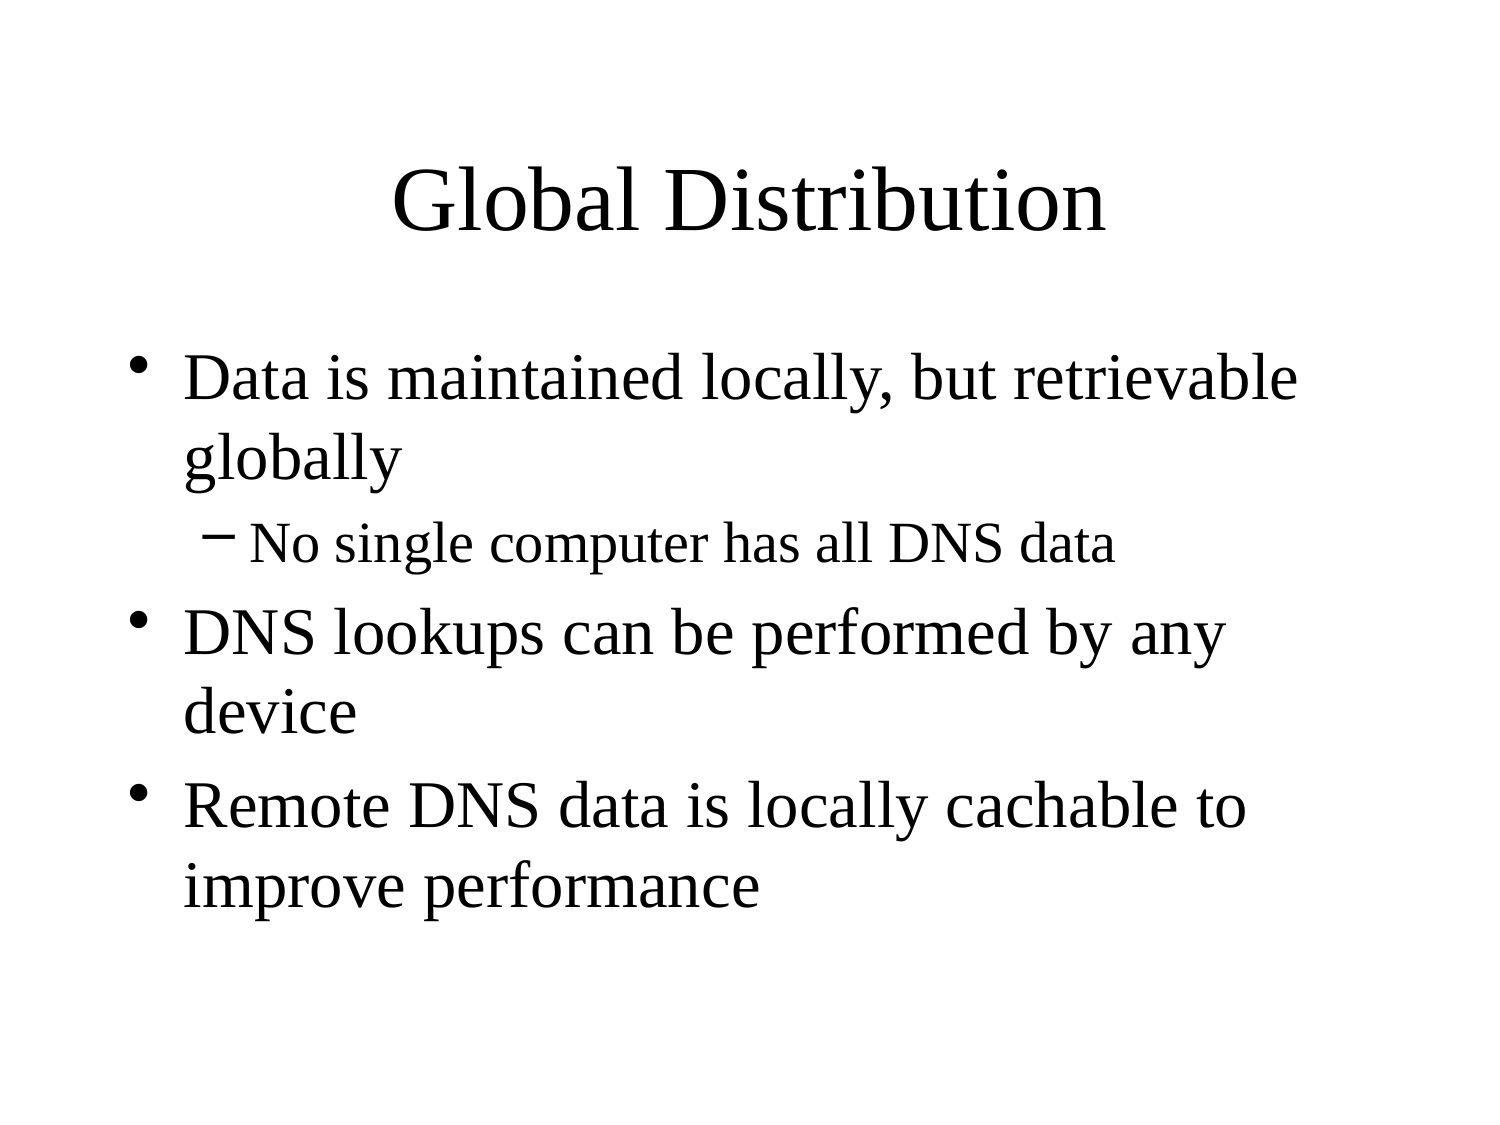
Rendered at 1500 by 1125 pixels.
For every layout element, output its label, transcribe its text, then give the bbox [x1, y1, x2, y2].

list Data is maintained locally, but retrievable globally No single computer has all DNS data DNS lookups can be performed by any device Remote DNS data is locally cachable to improve performance [112, 324, 1388, 1000]
title Global Distribution [112, 99, 1388, 288]
